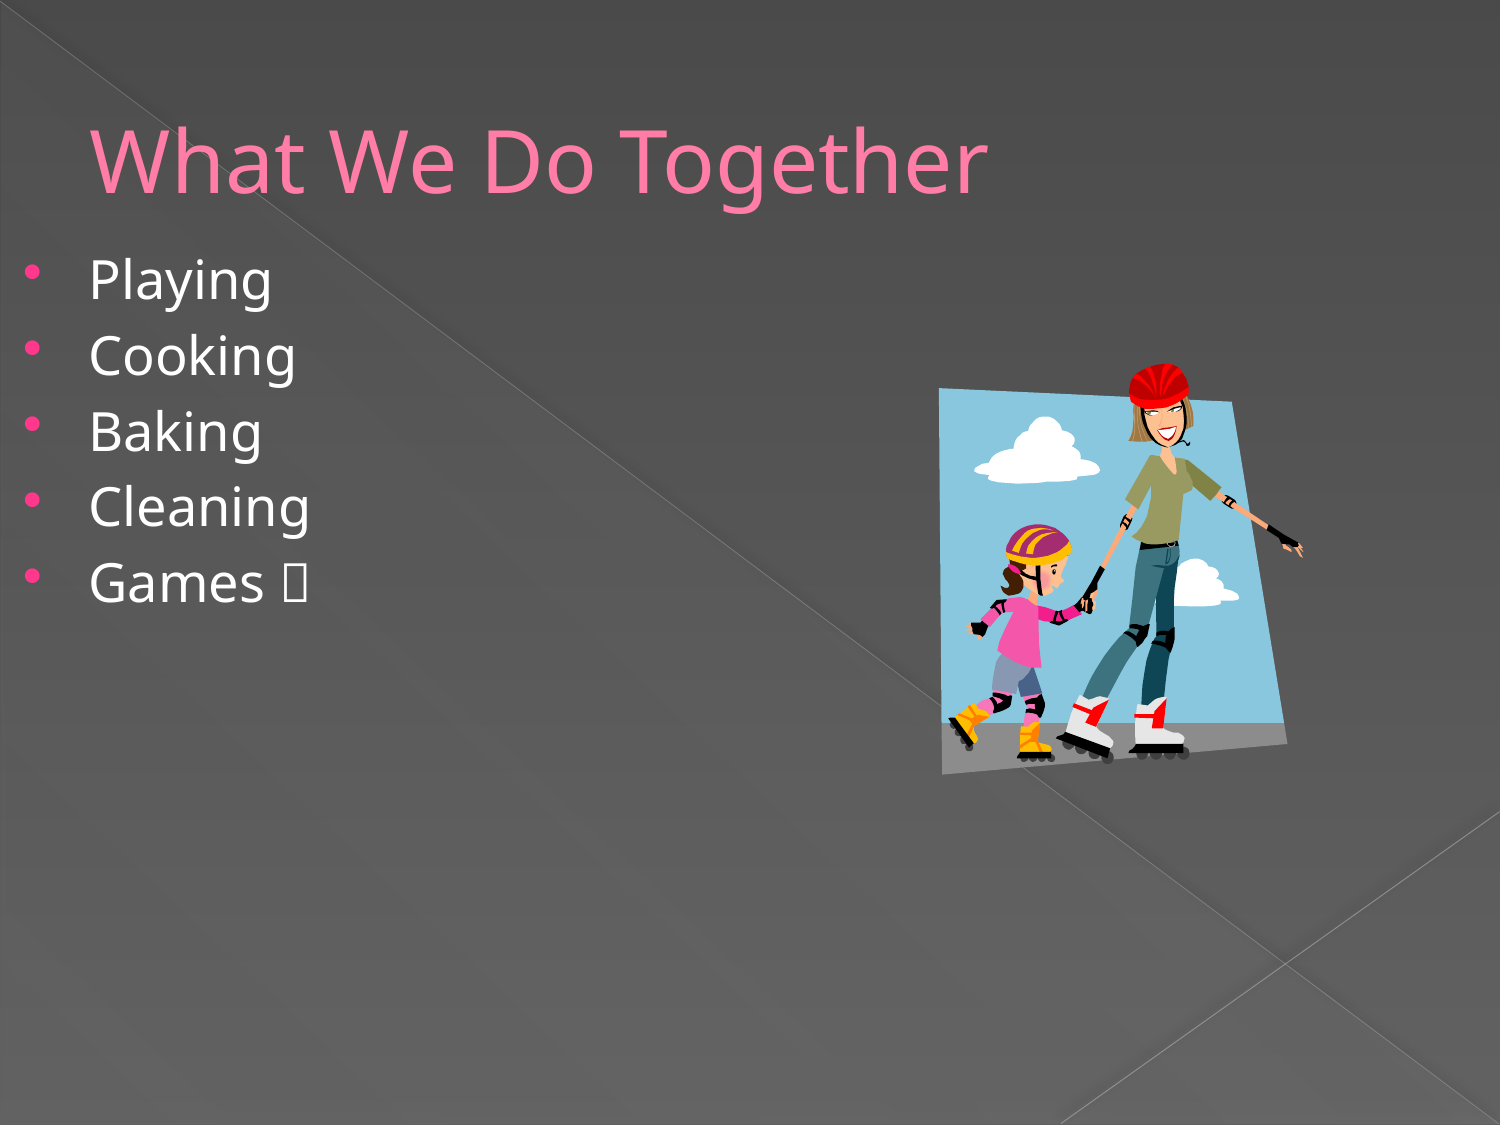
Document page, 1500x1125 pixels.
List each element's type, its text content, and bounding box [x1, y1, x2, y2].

list Playing Cooking Baking Cleaning Games  [0, 237, 450, 943]
picture [937, 362, 1306, 777]
title What We Do Together [75, 43, 1425, 274]
